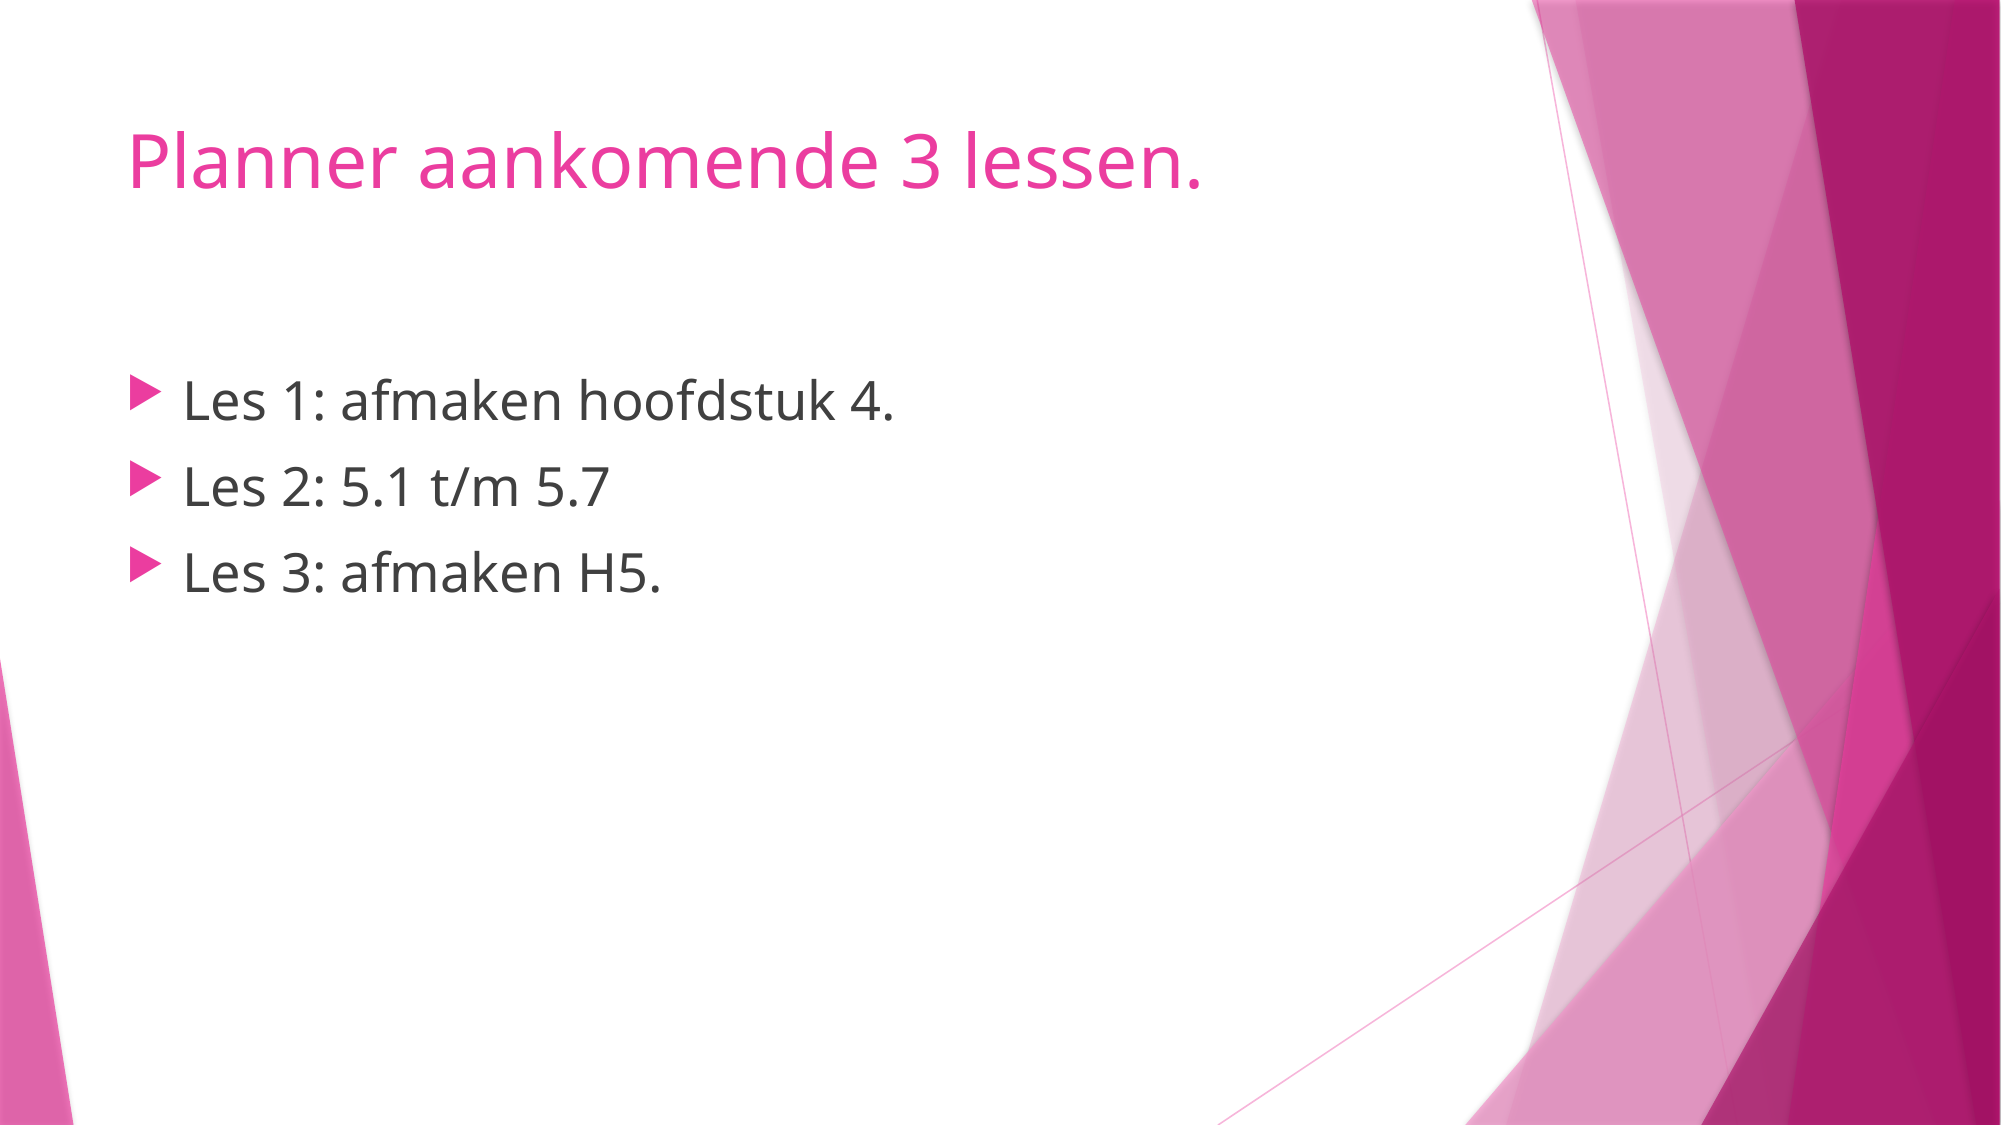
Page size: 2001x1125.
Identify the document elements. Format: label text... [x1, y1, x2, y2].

list Les 1: afmaken hoofdstuk 4. Les 2: 5.1 t/m 5.7 Les 3: afmaken H5. [111, 358, 1522, 996]
title Planner aankomende 3 lessen. [111, 105, 1522, 323]
